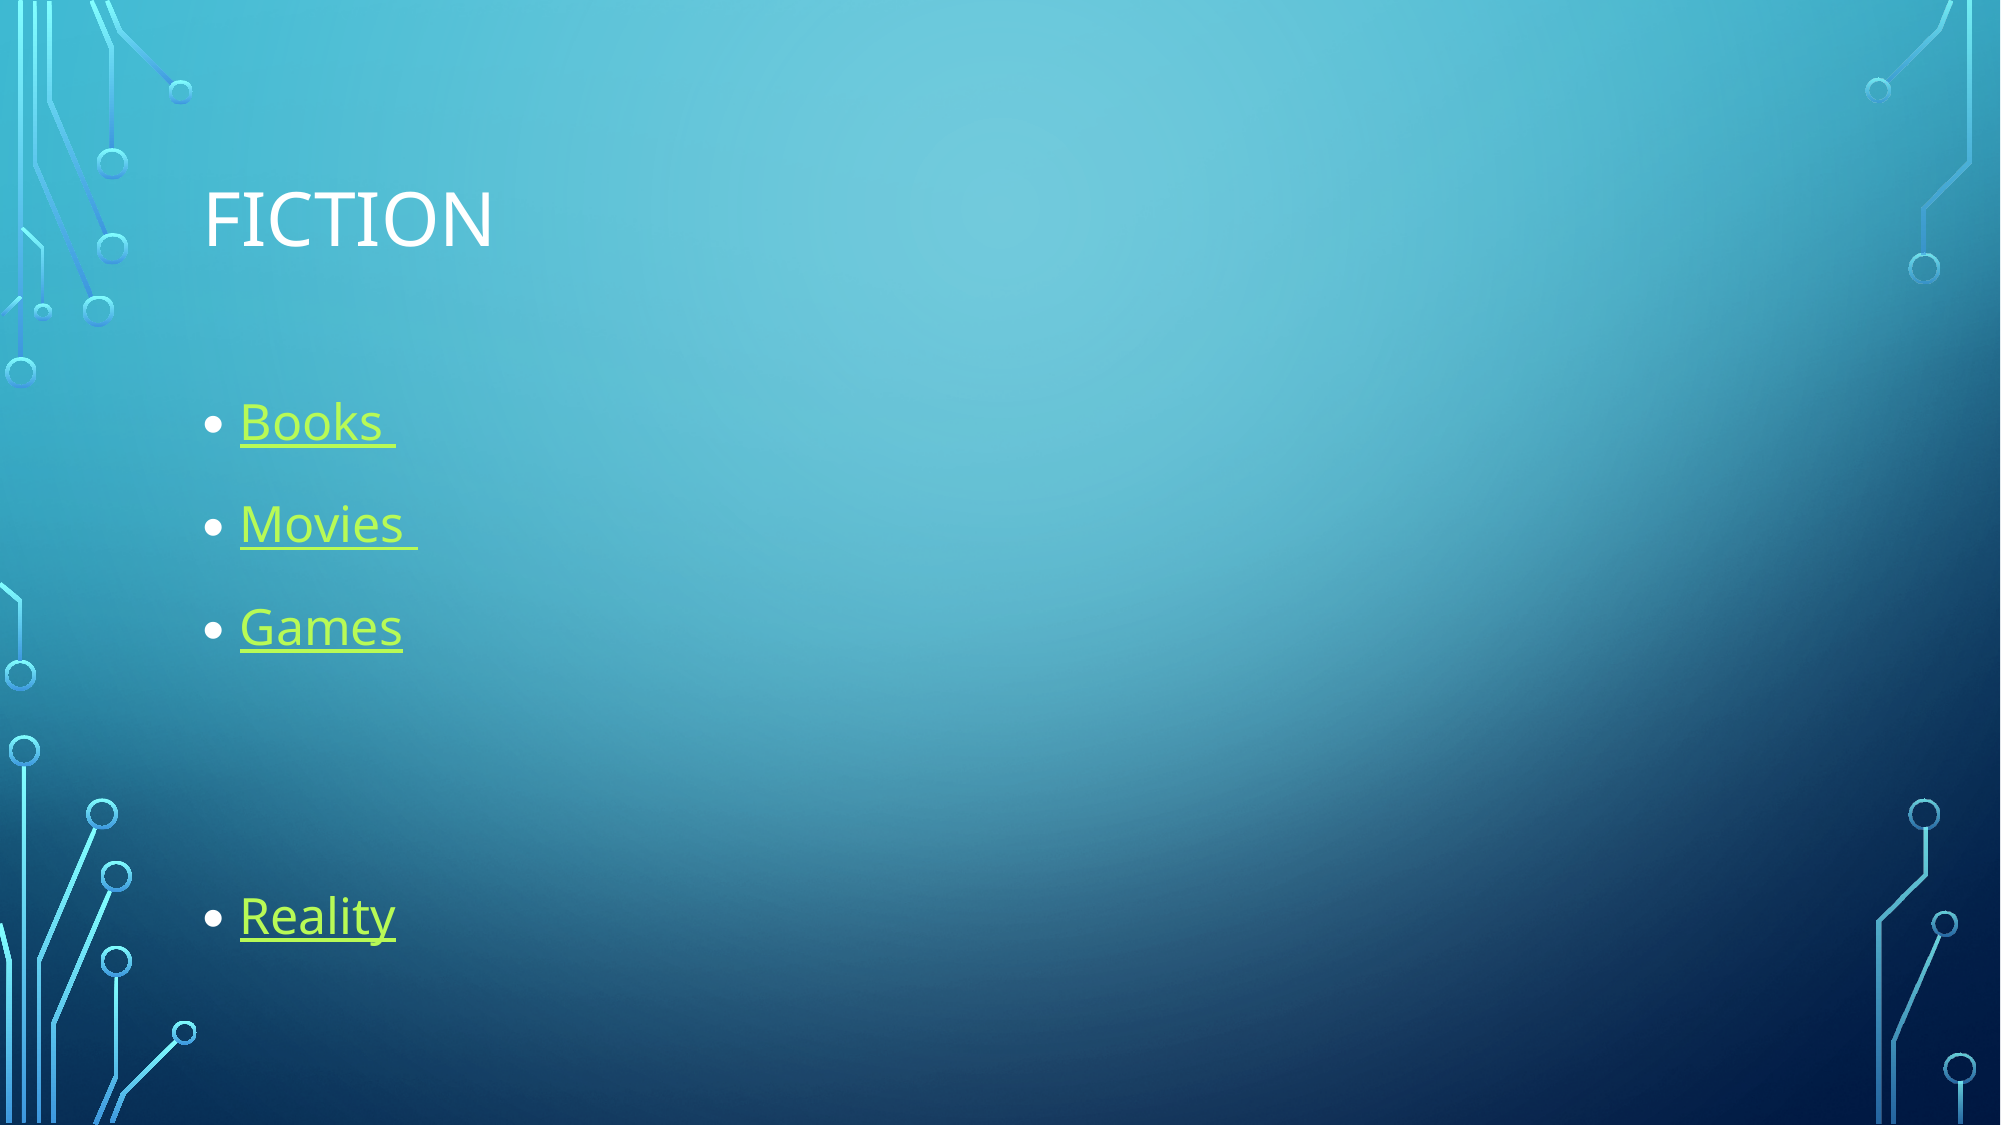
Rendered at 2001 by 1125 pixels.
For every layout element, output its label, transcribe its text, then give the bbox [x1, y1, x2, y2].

list Books Movies Games Reality [187, 369, 1813, 950]
title Fiction [187, 101, 1813, 344]
